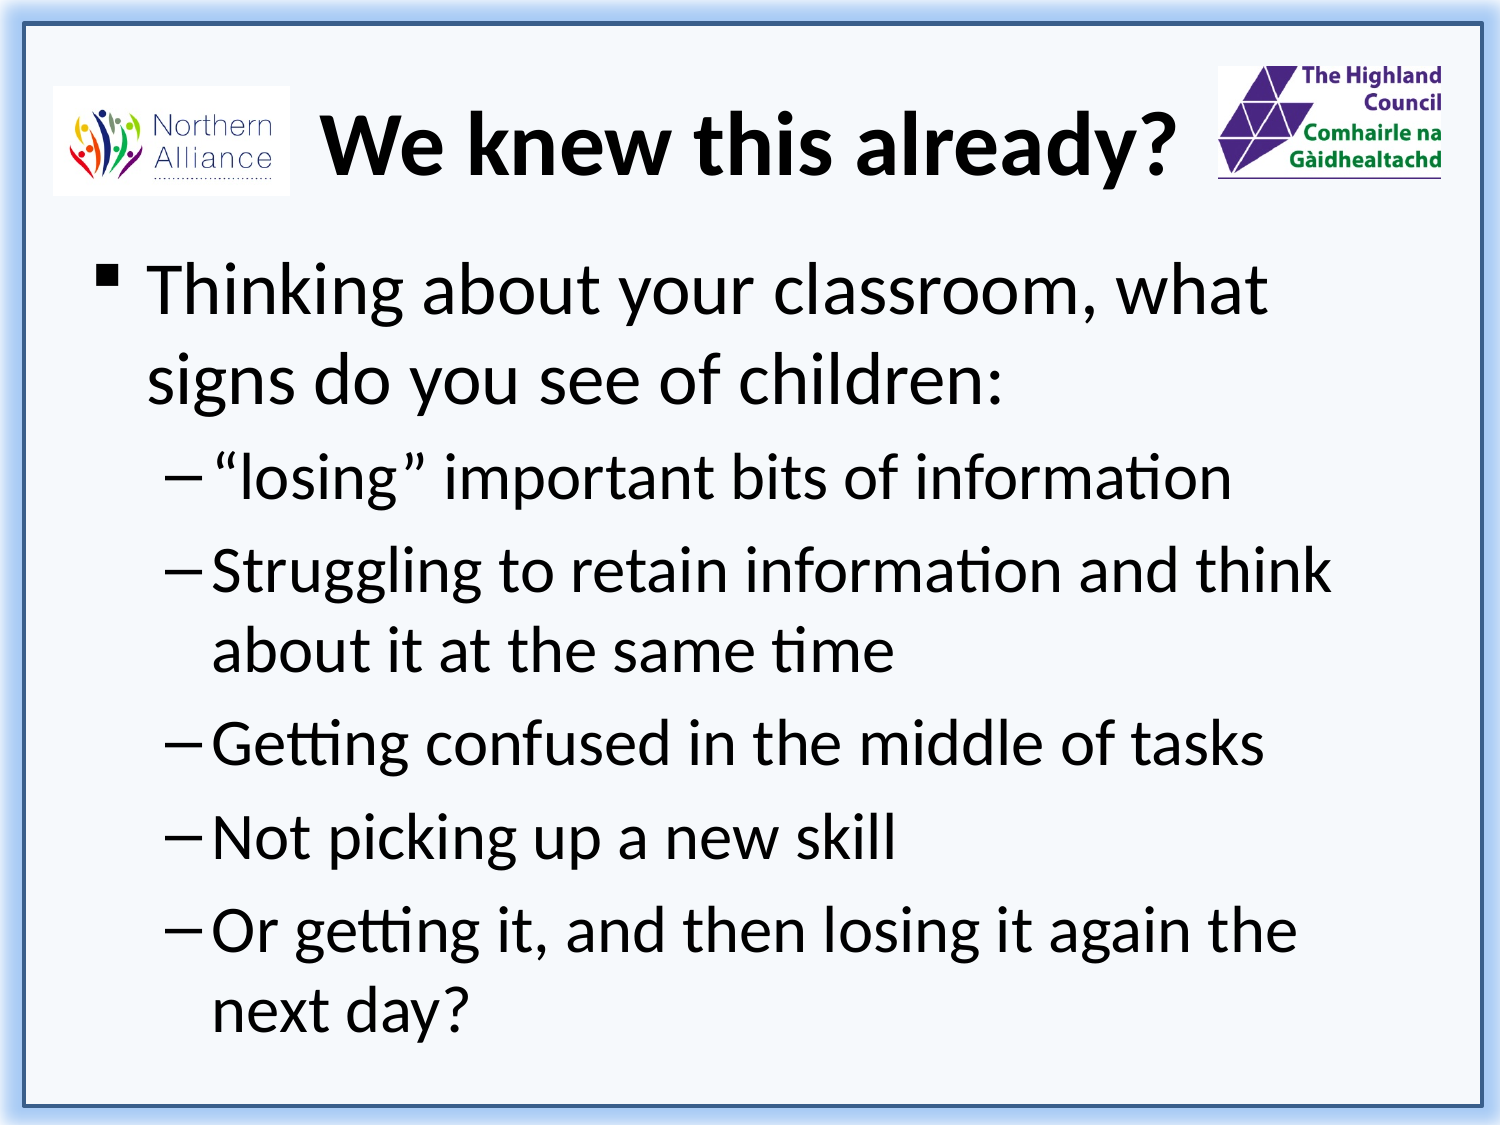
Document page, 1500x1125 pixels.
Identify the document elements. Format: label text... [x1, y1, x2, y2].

picture [1218, 66, 1441, 179]
list Thinking about your classroom, what signs do you see of children: “losing” important bits of information Struggling to retain information and think about it at the same time Getting confused in the middle of tasks Not picking up a new skill Or getting it, and then losing it again the next day? [75, 231, 1425, 975]
title We knew this already? [75, 45, 1425, 231]
text_box [22, 21, 1484, 1108]
picture [52, 85, 290, 197]
